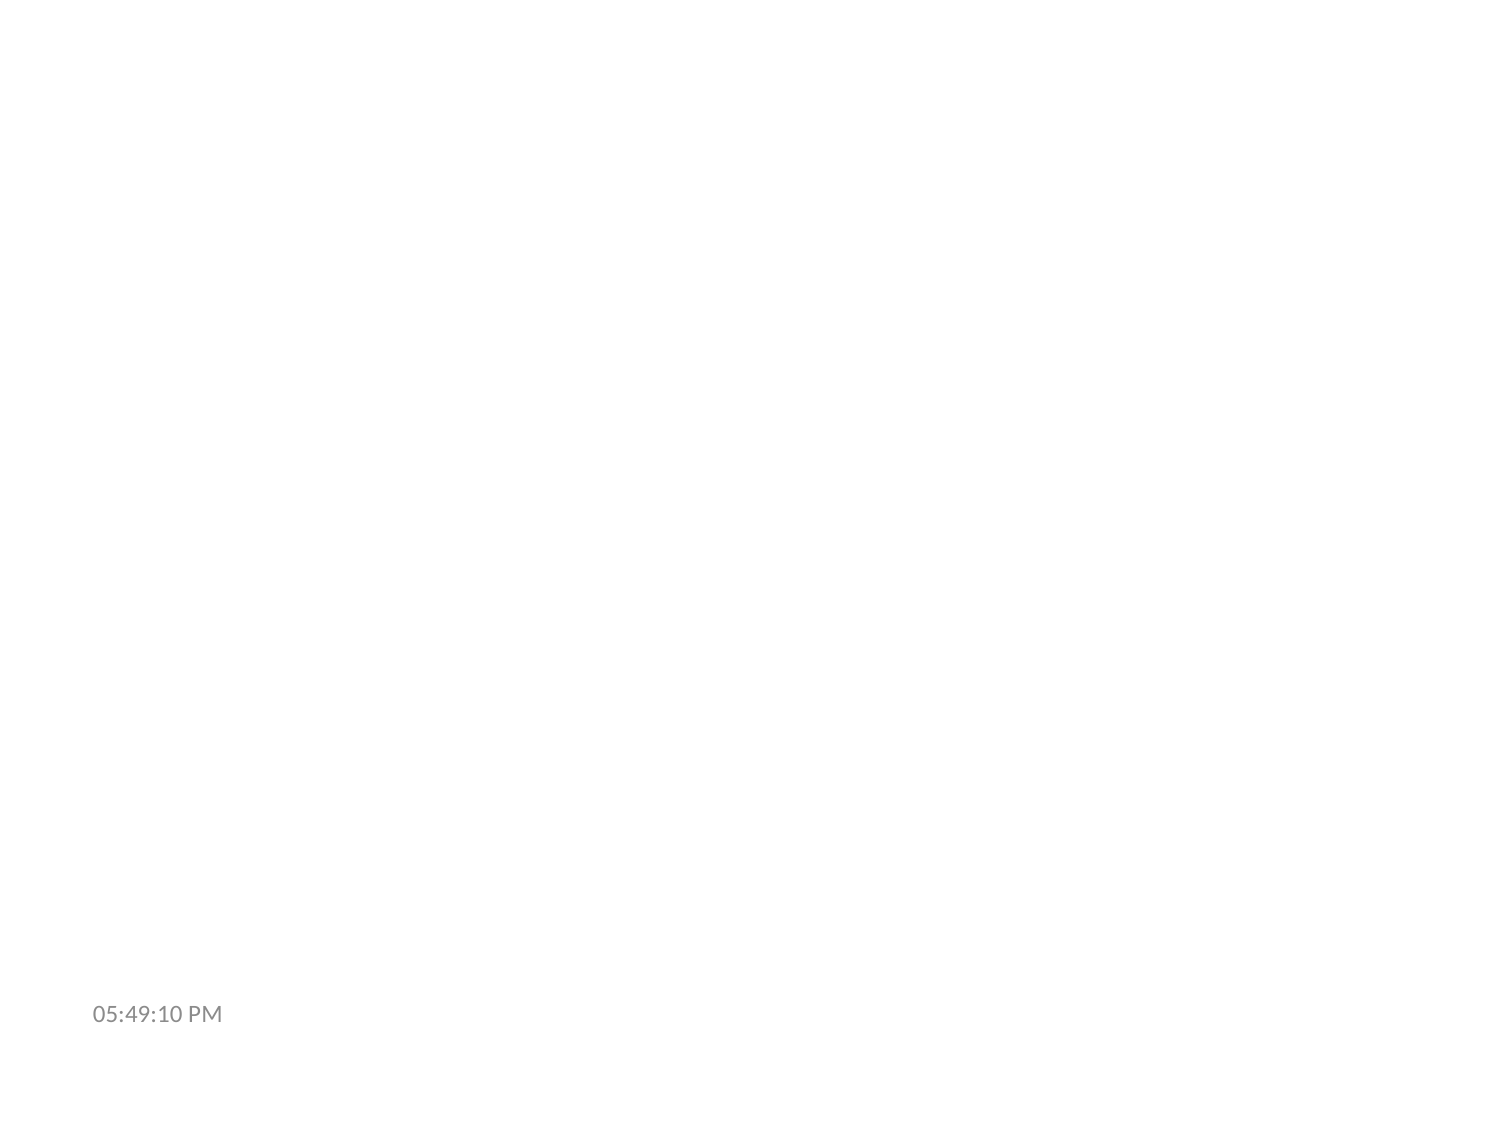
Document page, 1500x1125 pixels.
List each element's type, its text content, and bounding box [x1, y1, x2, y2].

text_box 3:35:09 PM [77, 982, 428, 1043]
